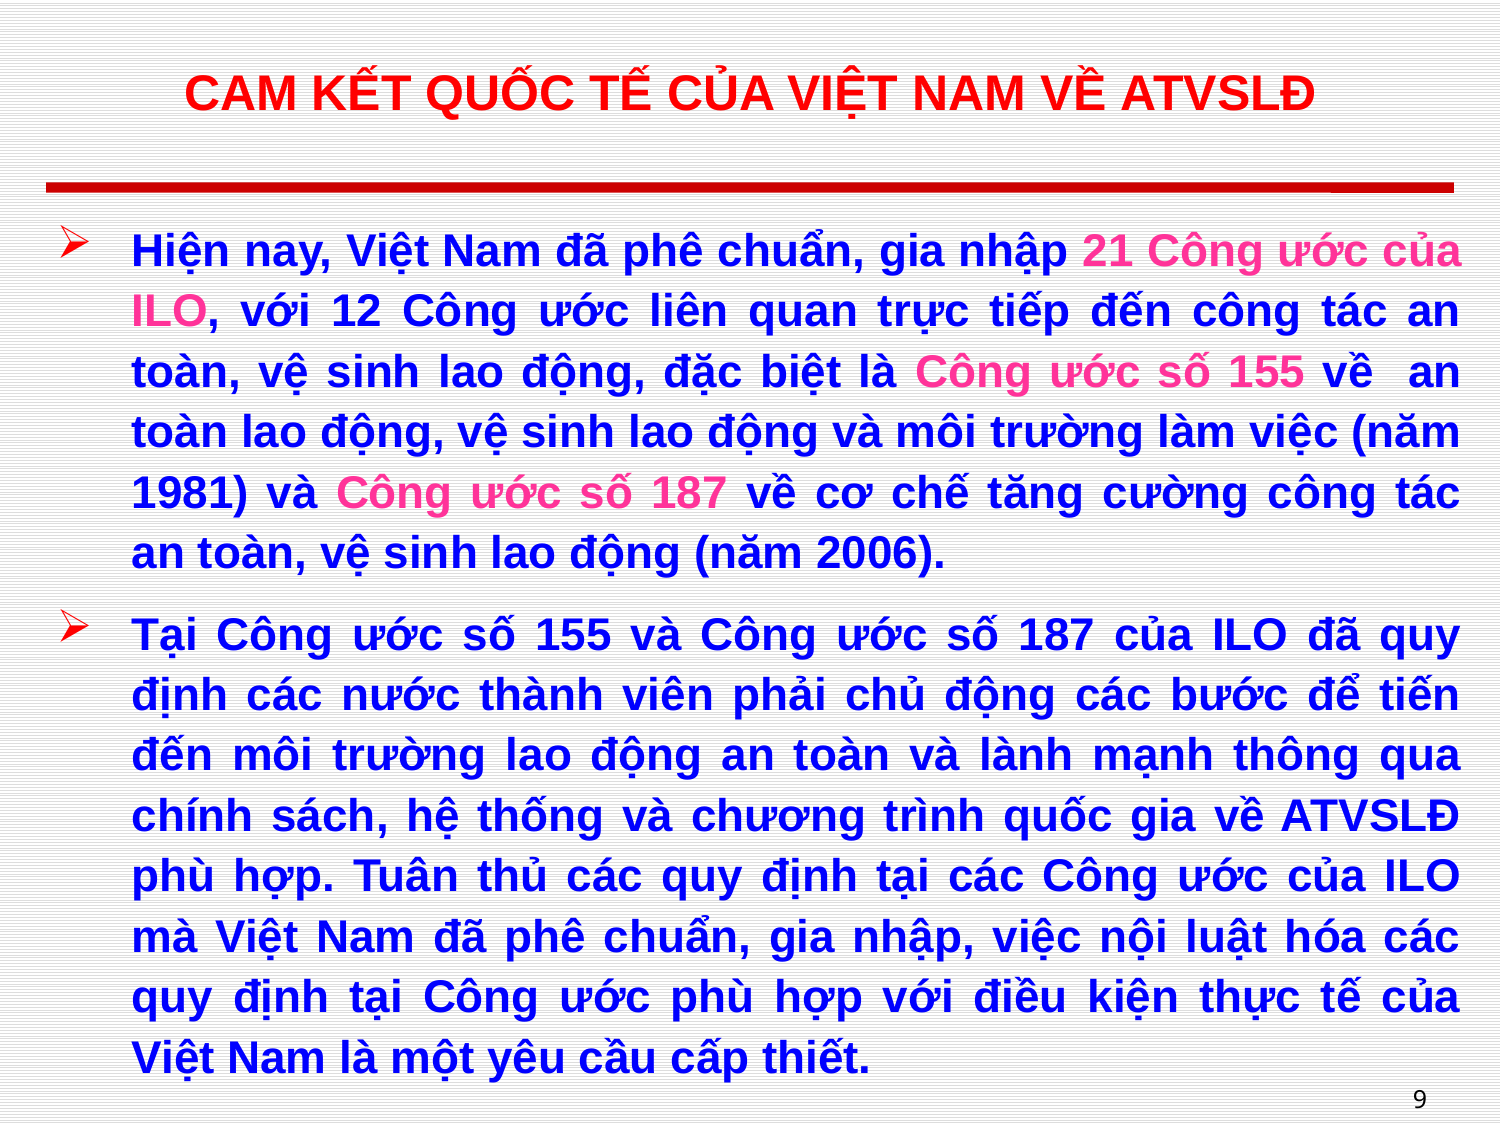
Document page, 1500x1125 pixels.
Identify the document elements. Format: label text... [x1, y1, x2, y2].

text_box Hiện nay, Việt Nam đã phê chuẩn, gia nhập 21 Công ước của ILO, với 12 Công ước liên quan trực tiếp đến công tác an toàn, vệ sinh lao động, đặc biệt là Công ước số 155 về an toàn lao động, vệ sinh lao động và môi trường làm việc (năm 1981) và Công ước số 187 về cơ chế tăng cường công tác an toàn, vệ sinh lao động (năm 2006). Tại Công ước số 155 và Công ước số 187 của ILO đã quy định các nước thành viên phải chủ động các bước để tiến đến môi trường lao động an toàn và lành mạnh thông qua chính sách, hệ thống và chương trình quốc gia về ATVSLĐ phù hợp. Tuân thủ các quy định tại các Công ước của ILO mà Việt Nam đã phê chuẩn, gia nhập, việc nội luật hóa các quy định tại Công ước phù hợp với điều kiện thực tế của Việt Nam là một yêu cầu cấp thiết. [23, 199, 1477, 1088]
title CAM KẾT QUỐC TẾ CỦA VIỆT NAM VỀ ATVSLĐ [38, 12, 1463, 163]
